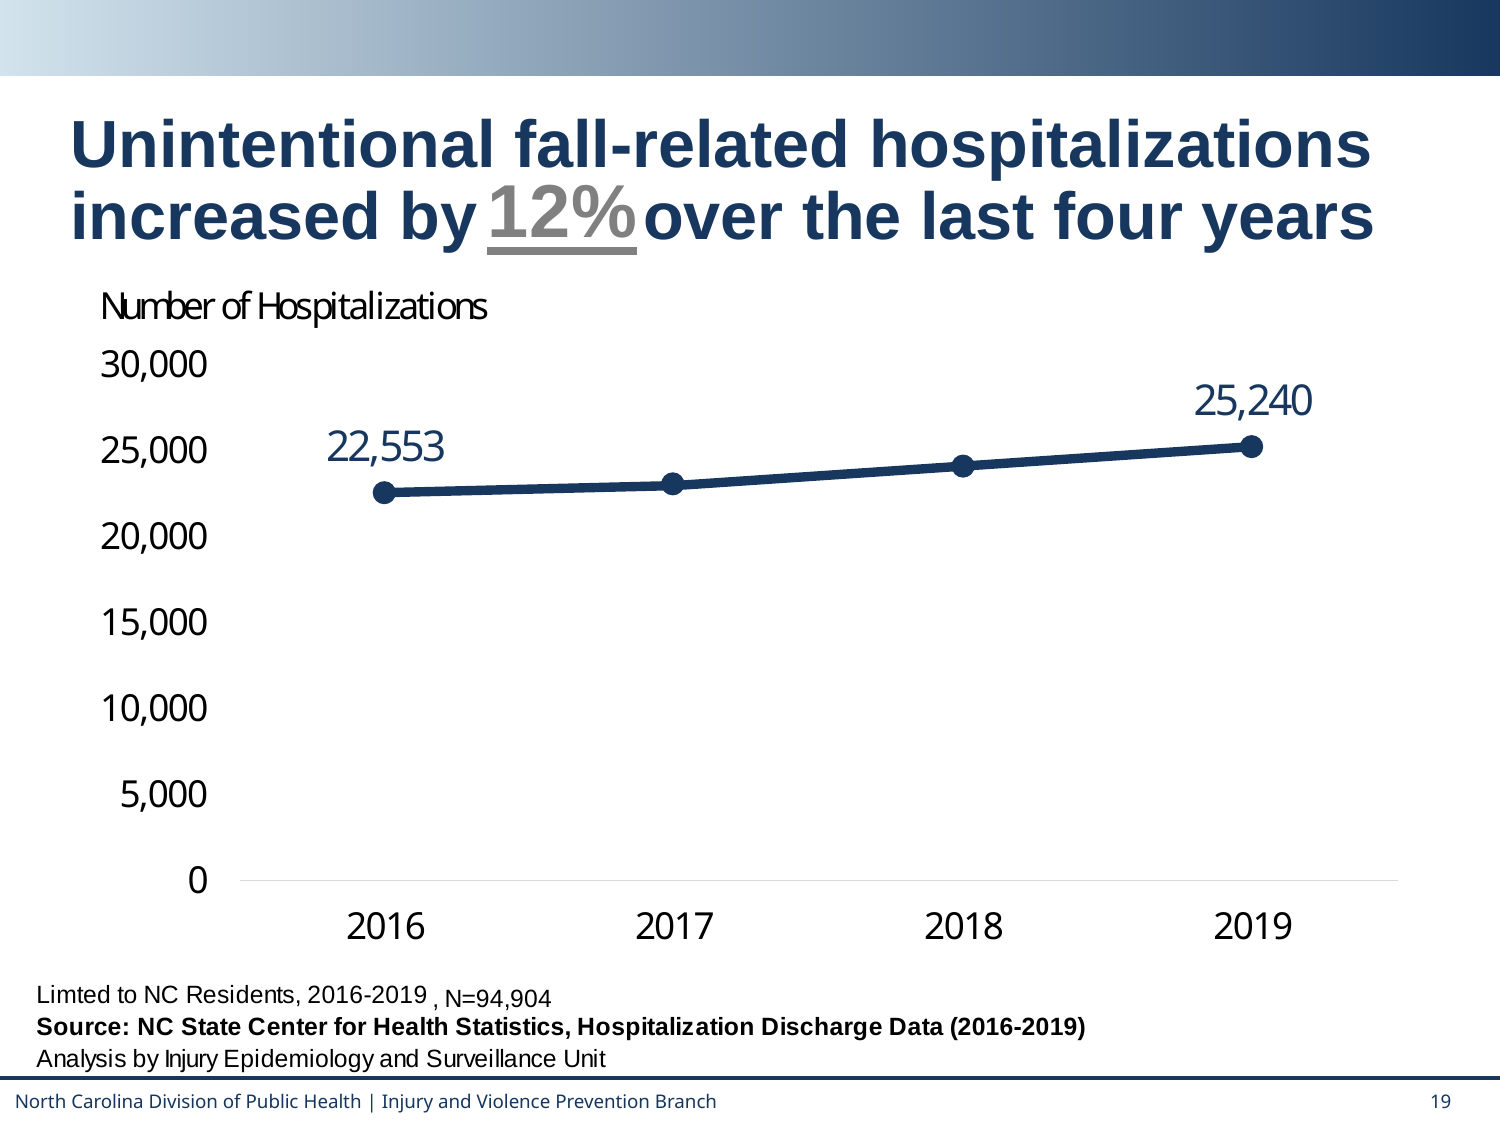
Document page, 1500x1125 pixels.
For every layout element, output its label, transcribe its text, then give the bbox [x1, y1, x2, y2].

picture [29, 271, 1500, 1075]
picture [387, 162, 723, 259]
title Unintentional fall-related hospitalizations increased by over the last four years [55, 102, 1442, 193]
